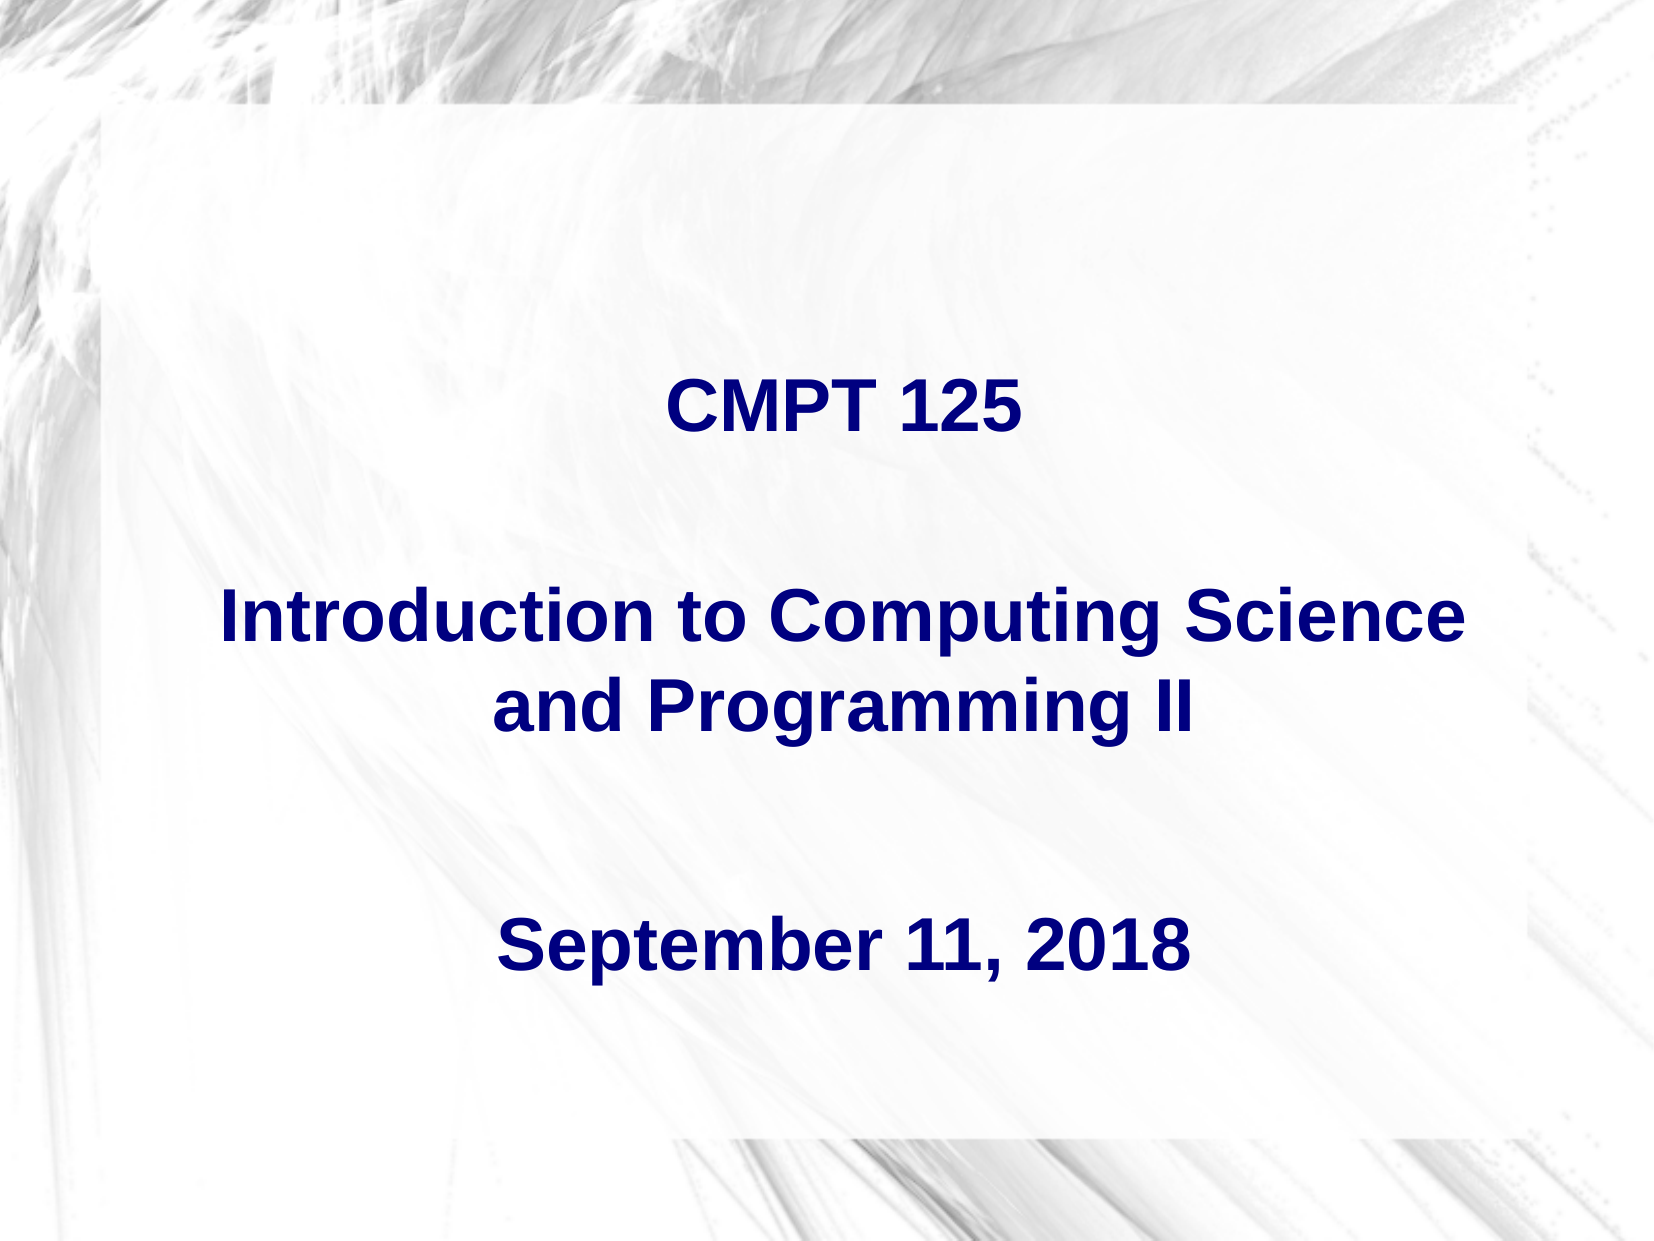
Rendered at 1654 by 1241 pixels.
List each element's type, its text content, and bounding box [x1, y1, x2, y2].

list CMPT 125 Introduction to Computing Science and Programming II September 11, 2018 [118, 237, 1571, 1232]
picture [0, 0, 1654, 1241]
